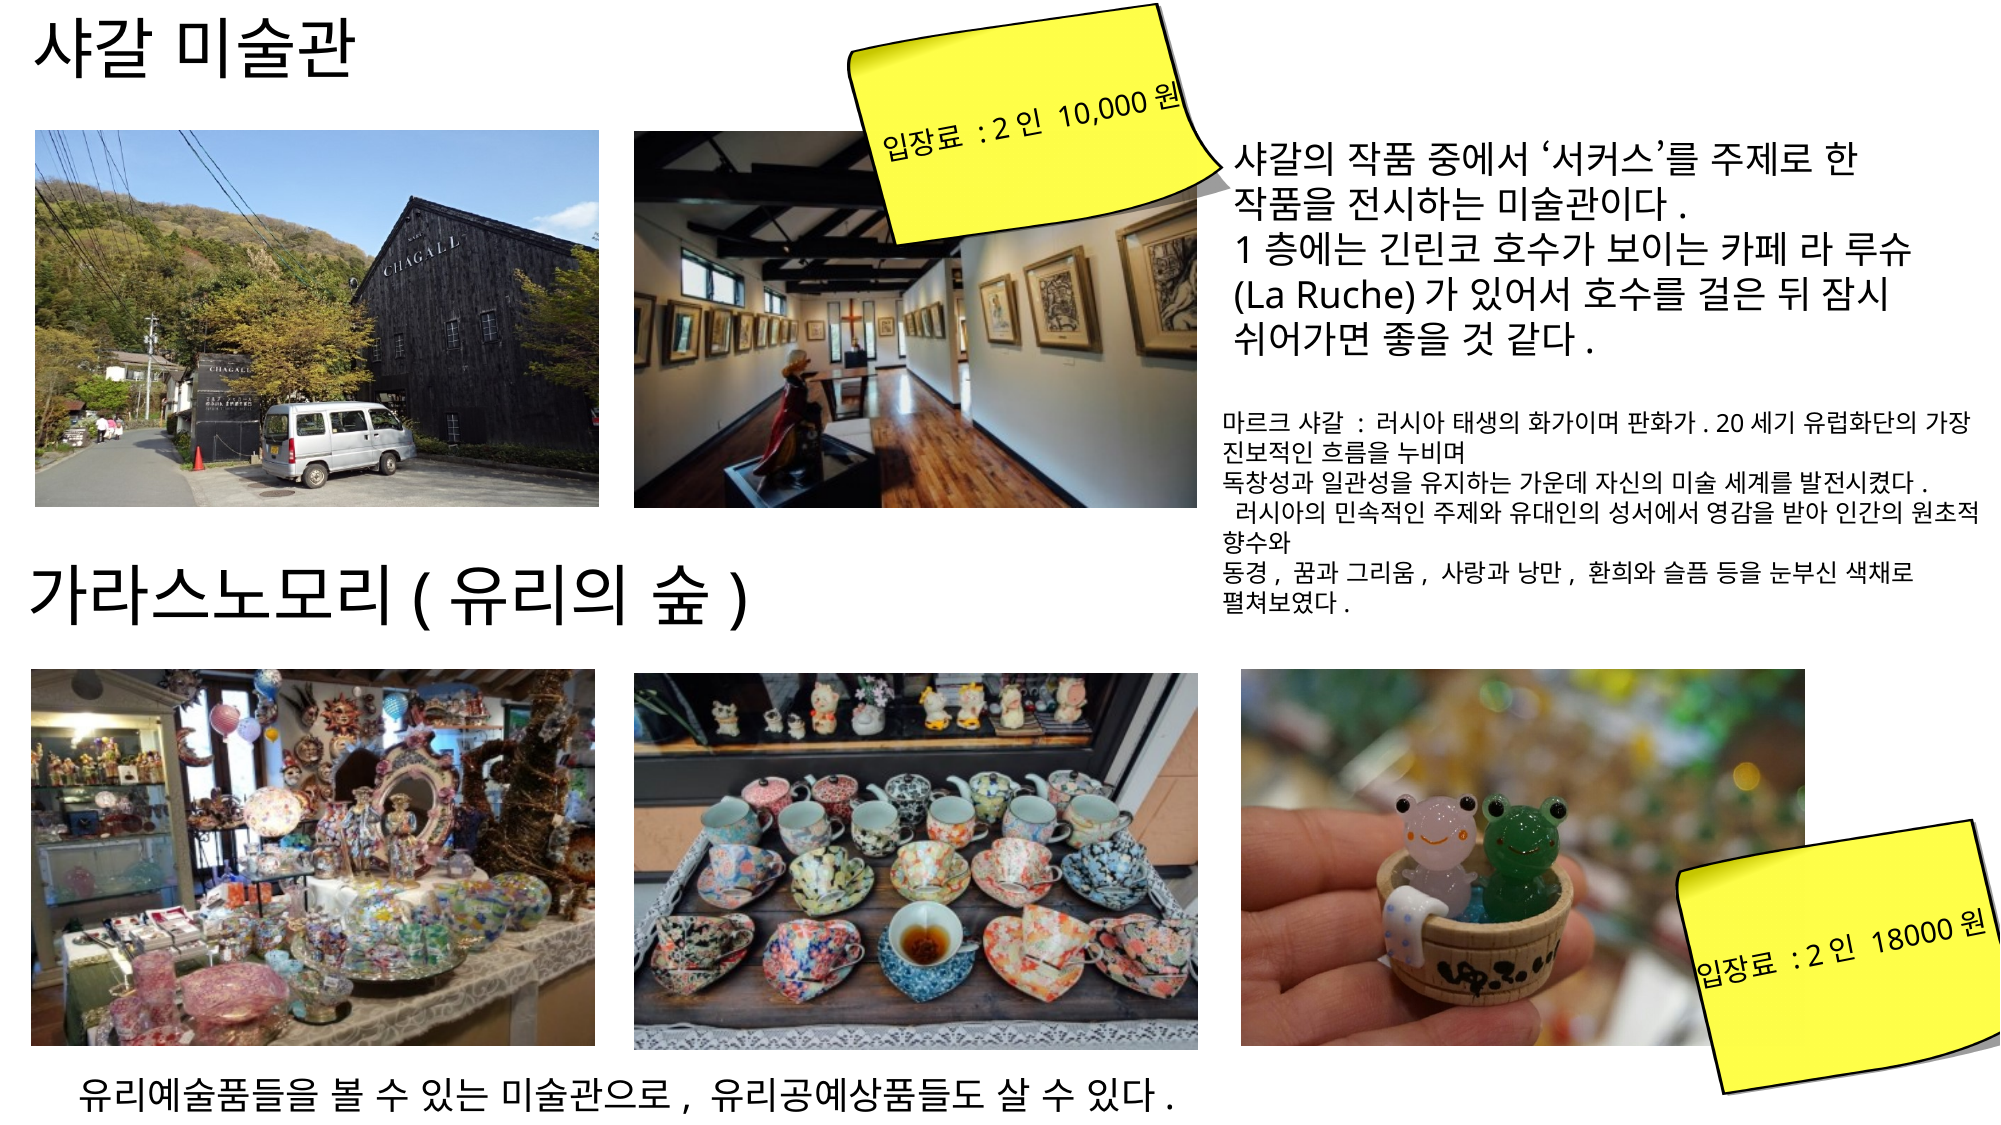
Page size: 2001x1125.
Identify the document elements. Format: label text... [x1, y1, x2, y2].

picture [634, 673, 1198, 1050]
picture [1241, 669, 2000, 1098]
text_box 가라스노모리(유리의 숲) [12, 545, 764, 641]
text_box 마르크 샤갈 : 러시아 태생의 화가이며 판화가. 20세기 유럽화단의 가장 진보적인 흐름을 누비며 독창성과 일관성을 유지하는 가운데 자신의 미술 세계를 발전시켰다. 러시아의 민속적인 주제와 유대인의 성서에서 영감을 받아 인간의 원초적 향수와 동경, 꿈과 그리움, 사랑과 낭만, 환희와 슬픔 등을 눈부신 색채로 펼쳐보였다. [1207, 400, 2000, 625]
text_box 샤갈 미술관 [17, 0, 374, 95]
picture [35, 130, 599, 507]
picture [634, 0, 1233, 508]
text_box 샤갈의 작품 중에서 ‘서커스’를 주제로 한 작품을 전시하는 미술관이다. 1층에는 긴린코 호수가 보이는 카페 라 루슈(La Ruche)가 있어서 호수를 걸은 뒤 잠시 쉬어가면 좋을 것 같다. [1219, 128, 1976, 400]
text_box 유리예술품들을 볼 수 있는 미술관으로, 유리공예상품들도 살 수 있다. [64, 1064, 1191, 1125]
picture [31, 669, 595, 1046]
